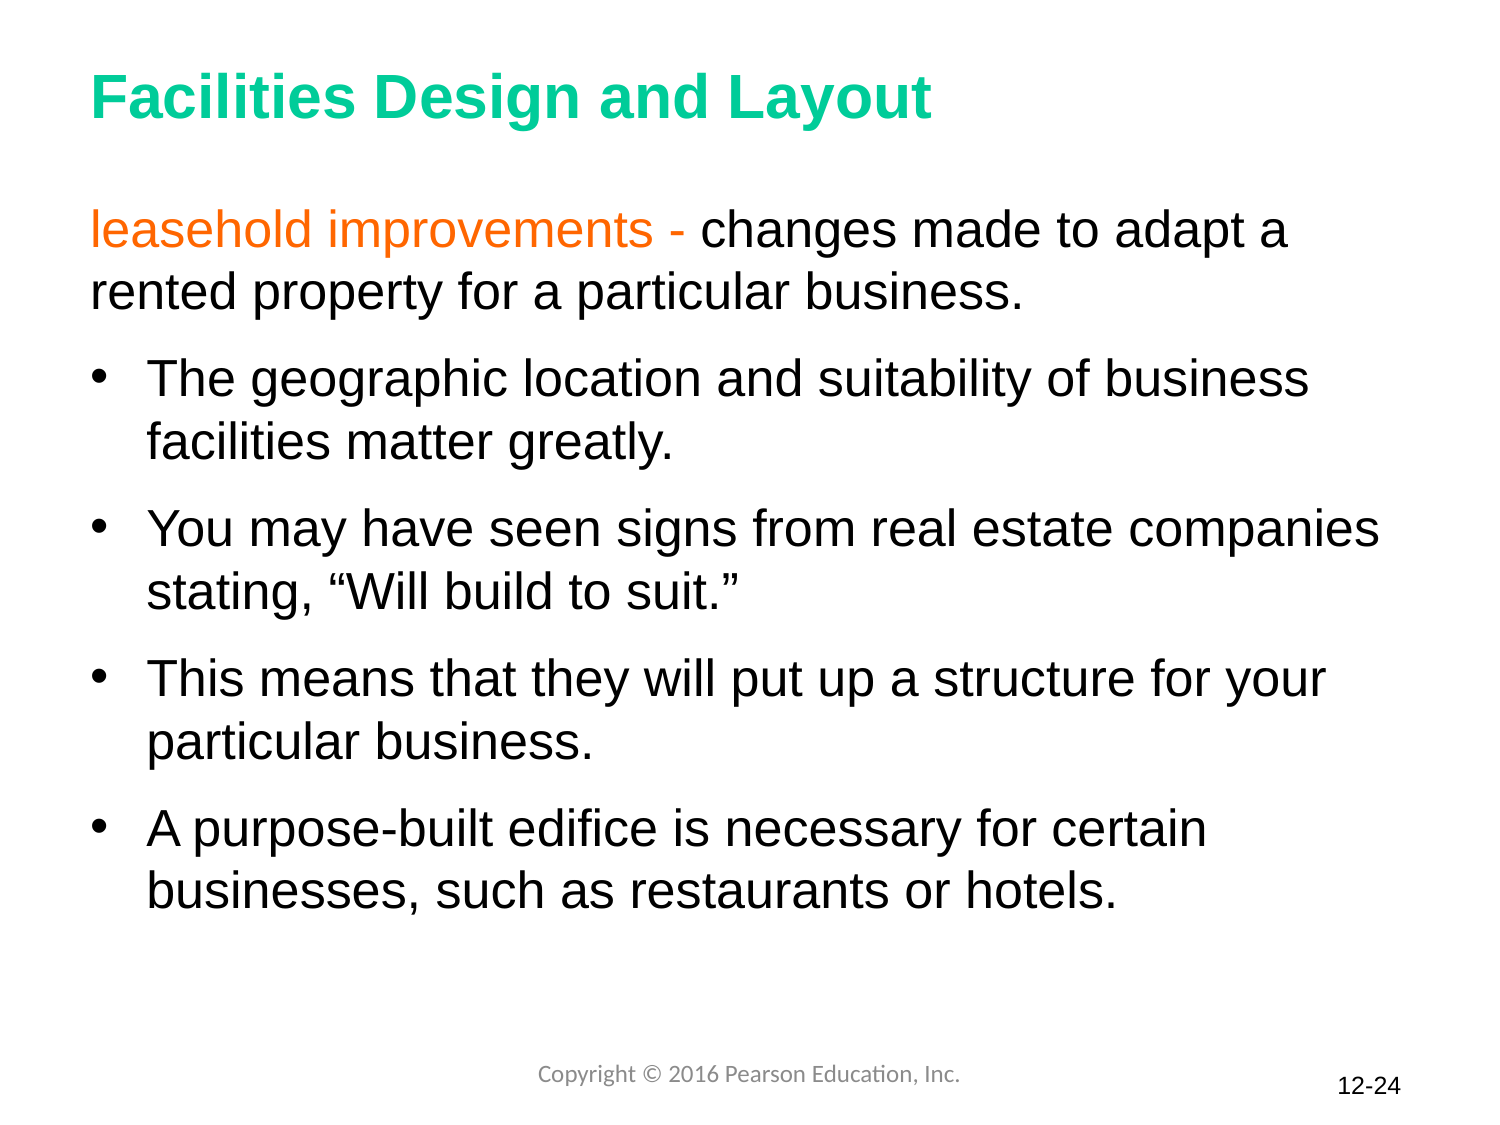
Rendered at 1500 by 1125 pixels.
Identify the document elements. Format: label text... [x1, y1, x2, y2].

footer Copyright © 2016 Pearson Education, Inc. [512, 1042, 988, 1103]
list leasehold improvements - changes made to adapt a rented property for a particular business. The geographic location and suitability of business facilities matter greatly. You may have seen signs from real estate companies stating, “Will build to suit.” This means that they will put up a structure for your particular business. A purpose-built edifice is necessary for certain businesses, such as restaurants or hotels. [75, 187, 1425, 1038]
title Facilities Design and Layout [75, 0, 1425, 187]
